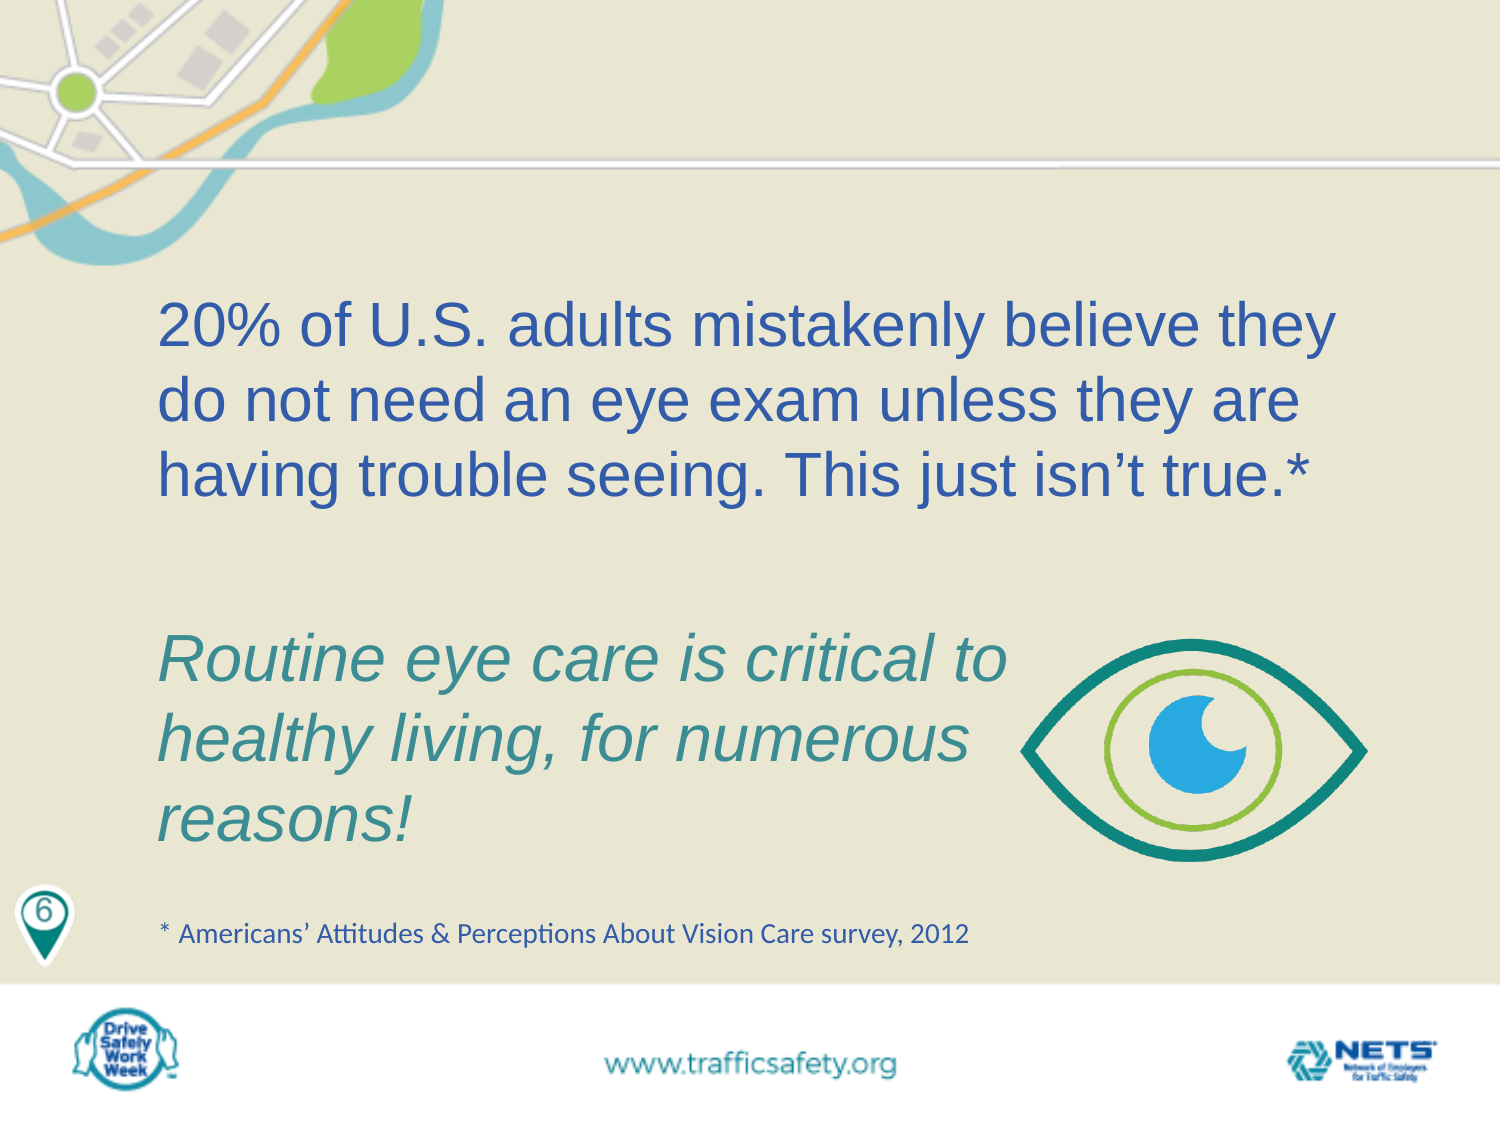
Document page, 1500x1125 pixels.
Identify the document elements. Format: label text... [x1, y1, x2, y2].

list 20% of U.S. adults mistakenly believe they do not need an eye exam unless they are having trouble seeing. This just isn’t true.* Routine eye care is critical to healthy living, for numerous reasons! * Americans’ Attitudes & Perceptions About Vision Care survey, 2012 [149, 276, 1388, 1015]
picture [0, 0, 1500, 1125]
